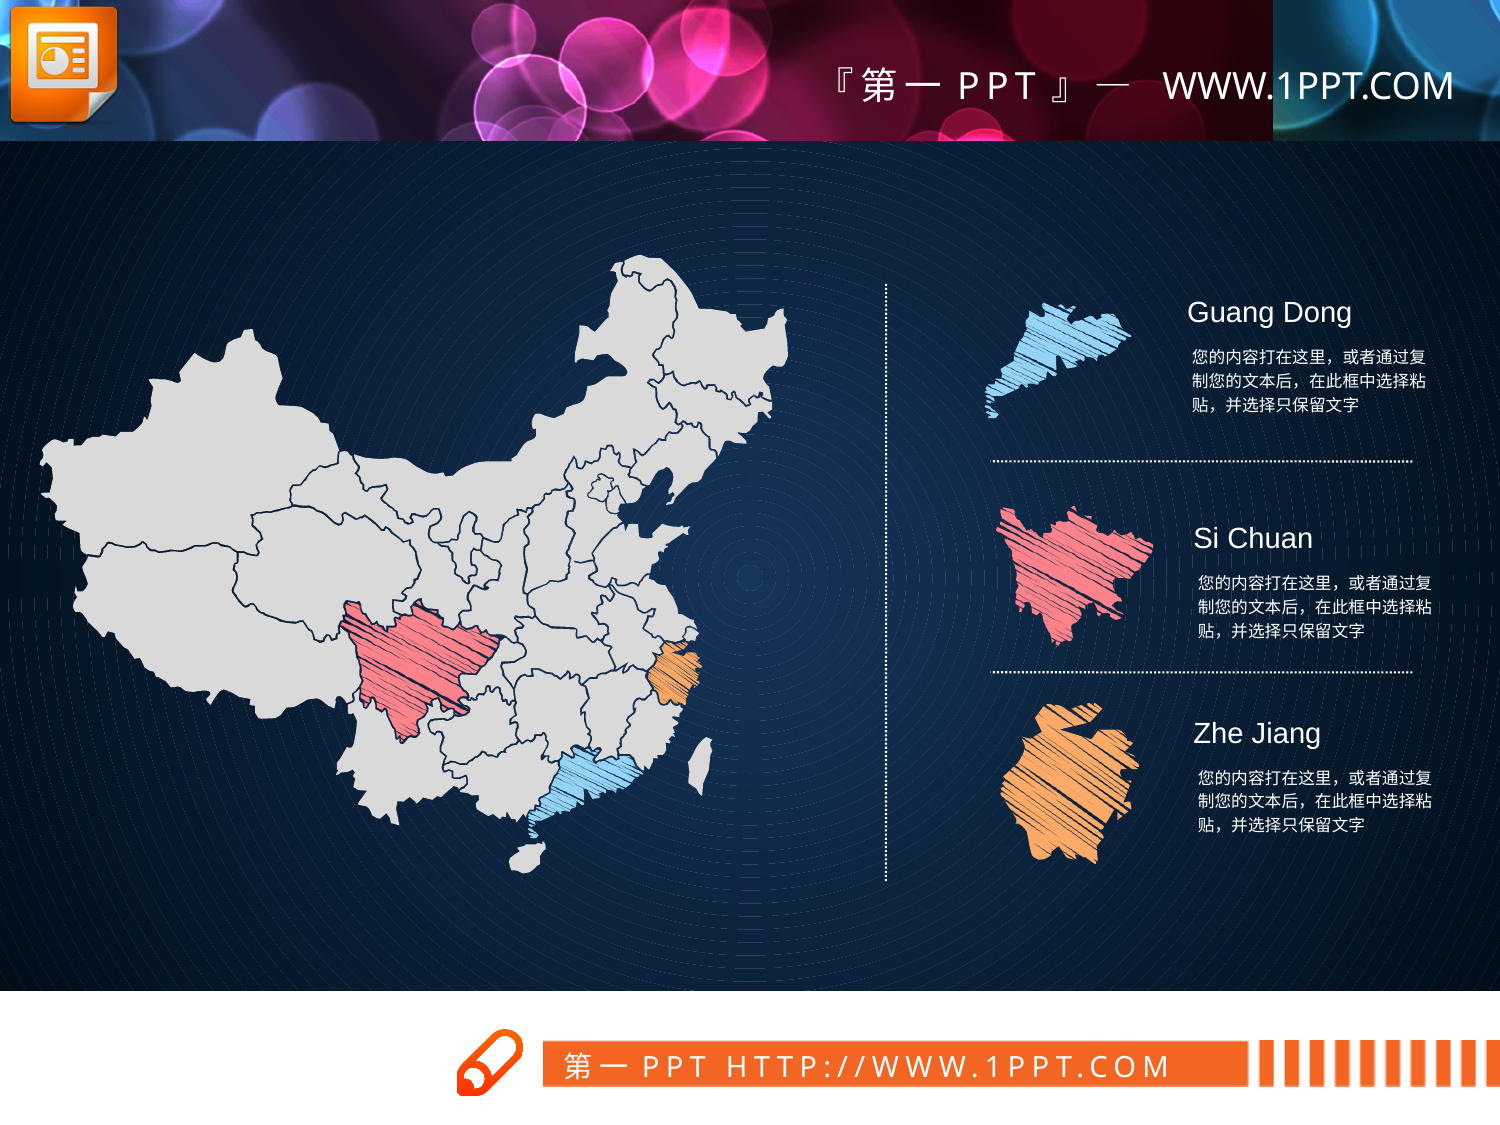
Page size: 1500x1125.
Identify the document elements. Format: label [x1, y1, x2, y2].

text_box [1178, 512, 1456, 648]
picture [543, 1040, 1500, 1087]
picture [0, 0, 1500, 141]
text_box [995, 505, 1157, 580]
text_box [39, 254, 789, 874]
text_box [1172, 285, 1450, 422]
text_box [999, 701, 1140, 865]
text_box [1178, 706, 1456, 843]
text_box [983, 301, 1132, 419]
text_box [1015, 590, 1124, 648]
